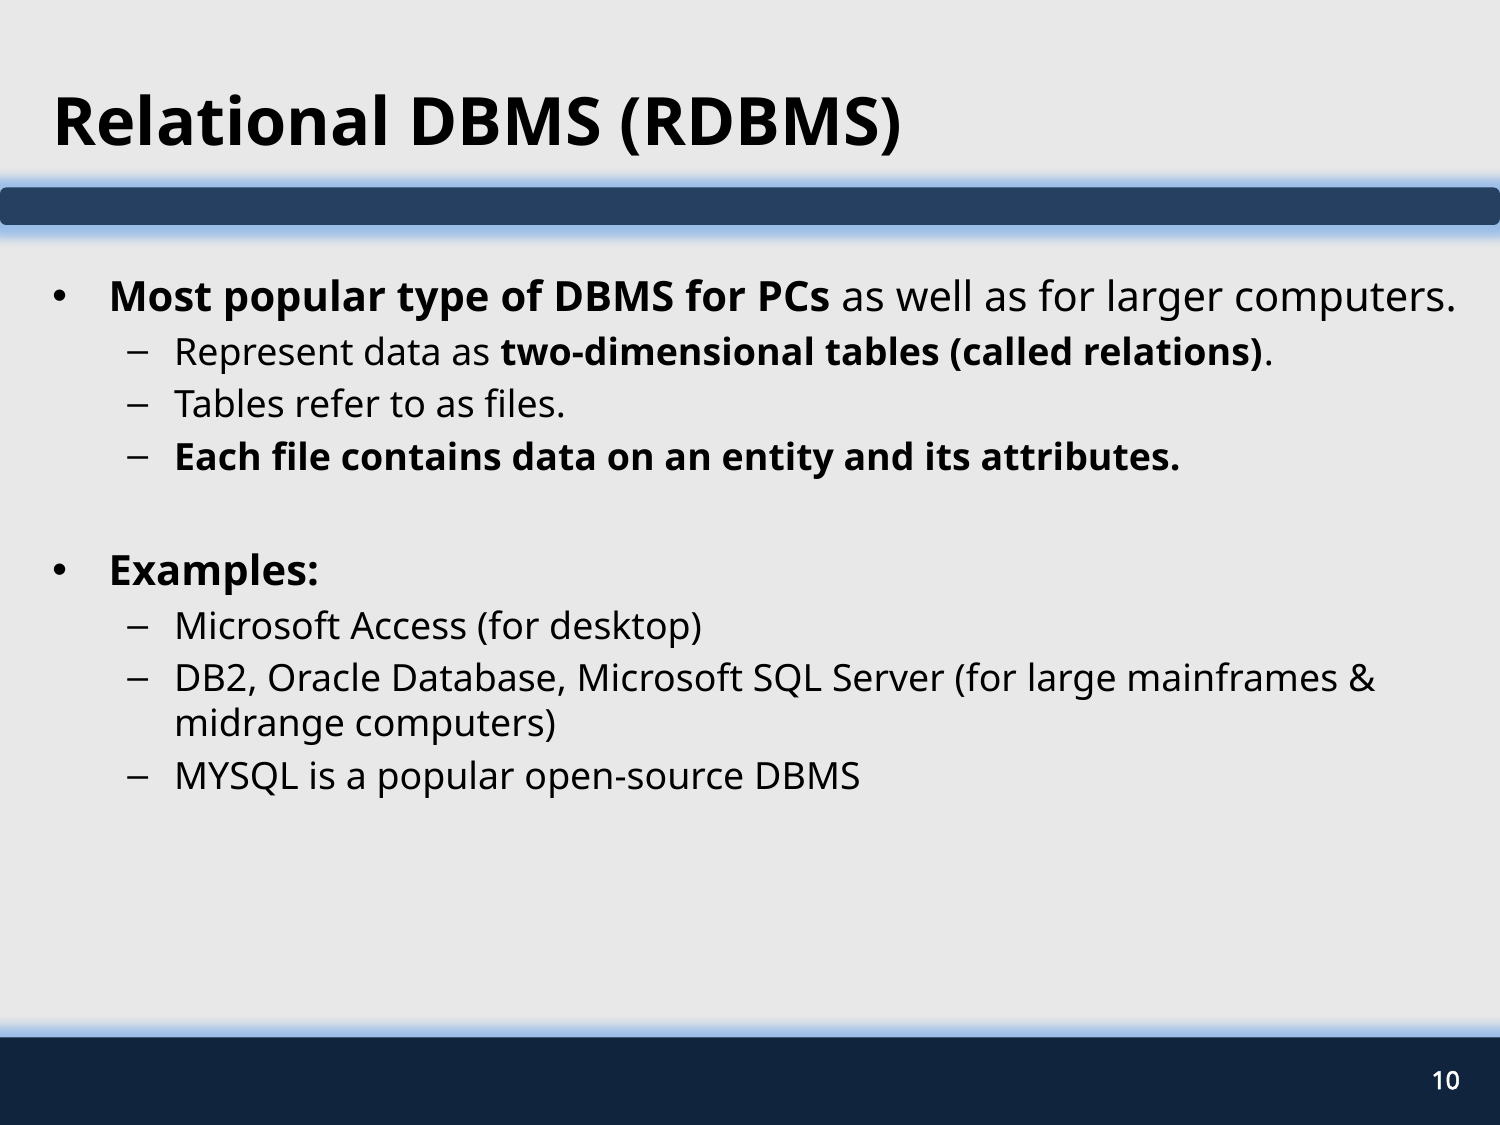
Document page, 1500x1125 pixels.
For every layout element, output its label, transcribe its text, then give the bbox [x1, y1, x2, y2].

title Relational DBMS (RDBMS) [37, 62, 1338, 176]
list Most popular type of DBMS for PCs as well as for larger computers. Represent data as two-dimensional tables (called relations). Tables refer to as files. Each file contains data on an entity and its attributes. Examples: Microsoft Access (for desktop) DB2, Oracle Database, Microsoft SQL Server (for large mainframes & midrange computers) MYSQL is a popular open-source DBMS [37, 262, 1475, 1013]
slide_number 10 [1412, 1050, 1475, 1113]
